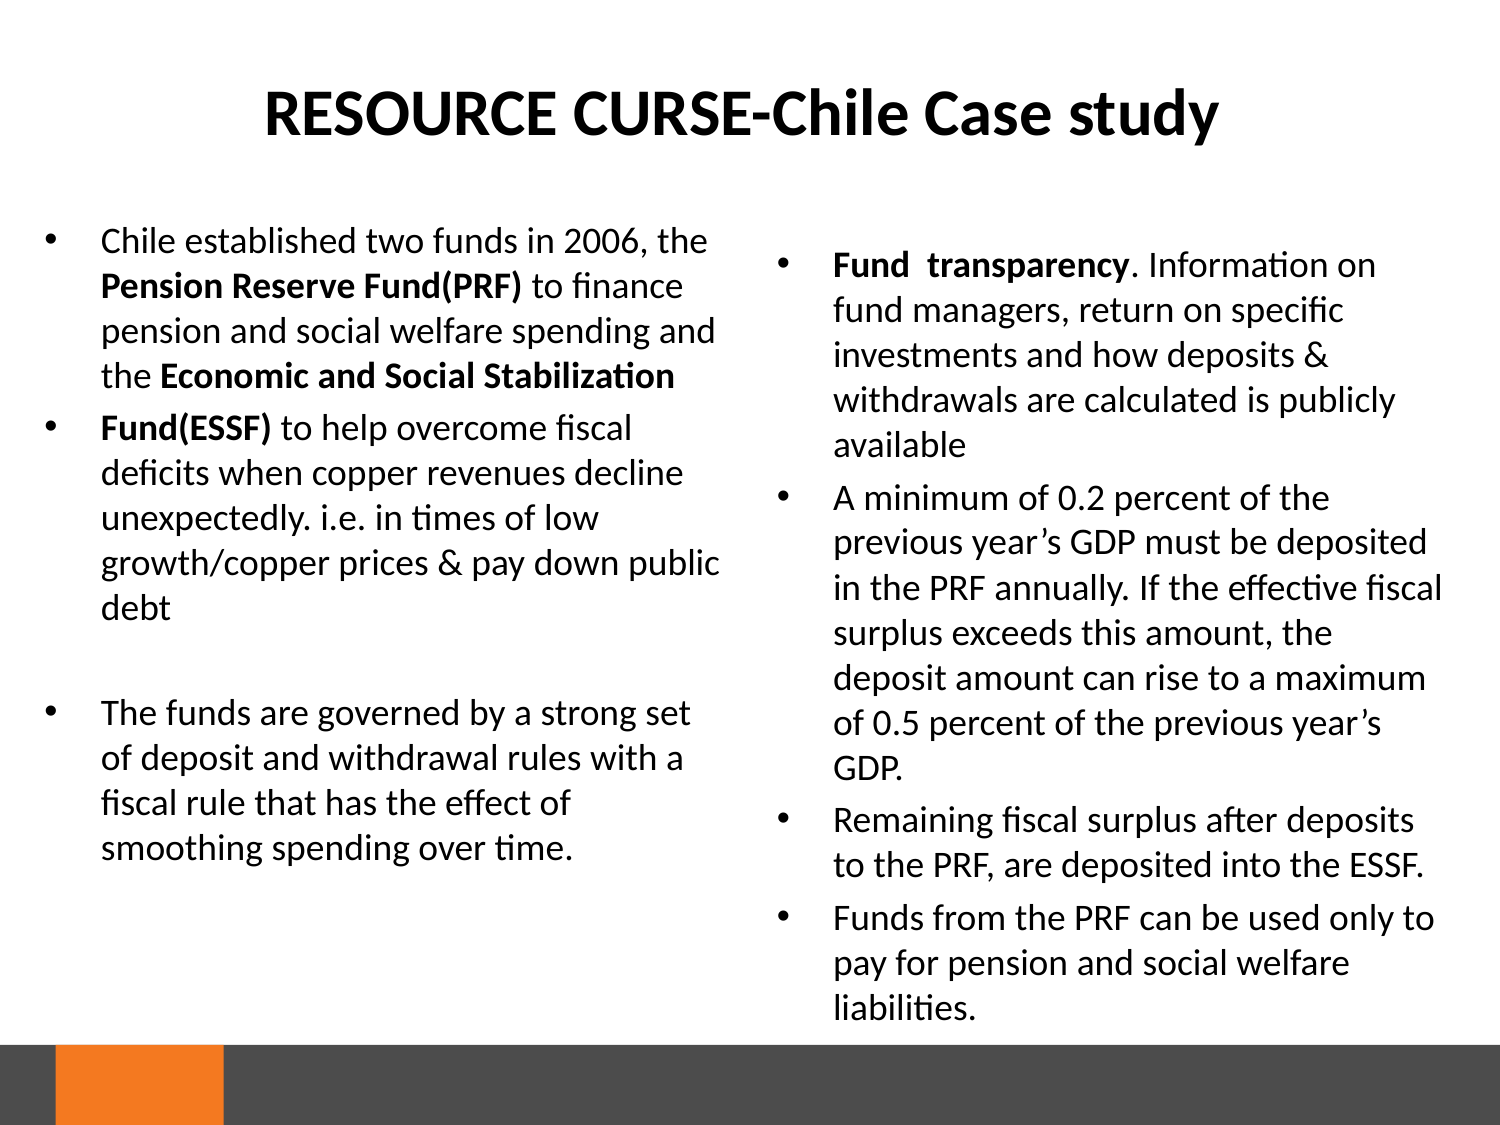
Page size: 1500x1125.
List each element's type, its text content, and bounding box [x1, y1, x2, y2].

list Chile established two funds in 2006, the Pension Reserve Fund(PRF) to finance pension and social welfare spending and the Economic and Social Stabilization Fund(ESSF) to help overcome fiscal deficits when copper revenues decline unexpectedly. i.e. in times of low growth/copper prices & pay down public debt The funds are governed by a strong set of deposit and withdrawal rules with a fiscal rule that has the effect of smoothing spending over time. [29, 208, 741, 1014]
title RESOURCE CURSE-Chile Case study [75, 45, 1425, 173]
list Fund transparency. Information on fund managers, return on specific investments and how deposits & withdrawals are calculated is publicly available A minimum of 0.2 percent of the previous year’s GDP must be deposited in the PRF annually. If the effective fiscal surplus exceeds this amount, the deposit amount can rise to a maximum of 0.5 percent of the previous year’s GDP. Remaining fiscal surplus after deposits to the PRF, are deposited into the ESSF. Funds from the PRF can be used only to pay for pension and social welfare liabilities. [761, 232, 1471, 1014]
